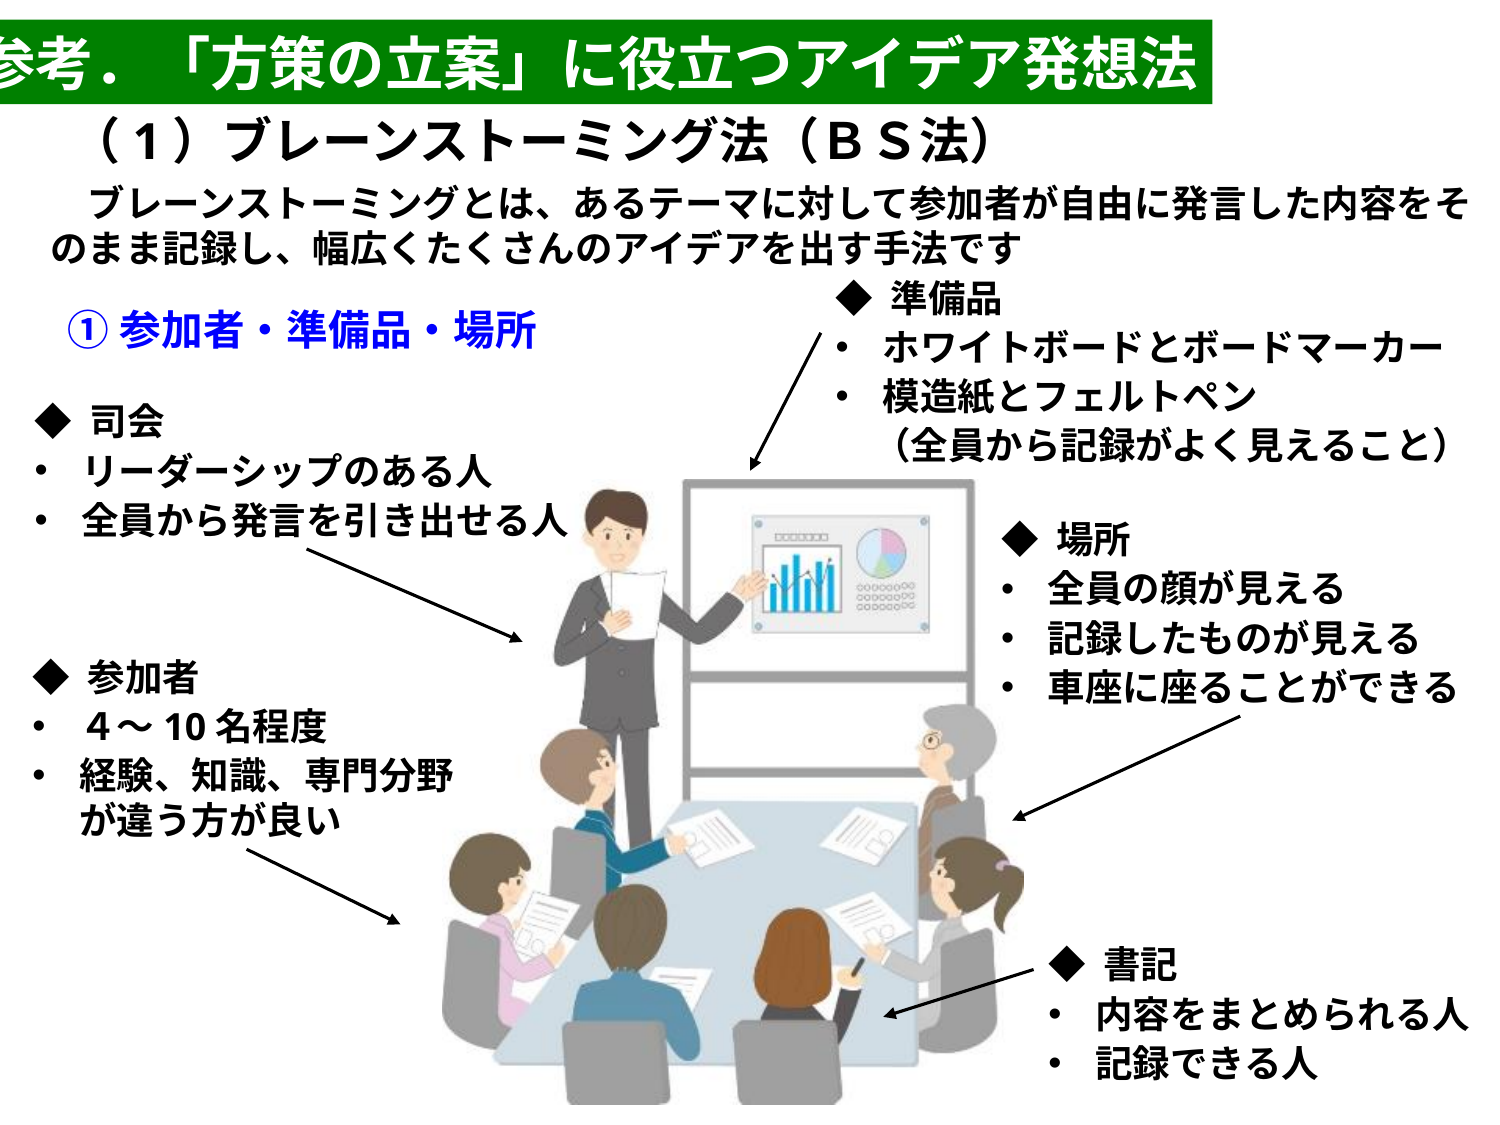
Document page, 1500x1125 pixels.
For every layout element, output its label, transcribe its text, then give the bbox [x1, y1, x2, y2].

text_box ◆ 場所 全員の顔が見える 記録したものが見える 車座に座ることができる [1024, 508, 1495, 717]
text_box ◆ 書記 内容をまとめられる人 記録できる人 [1033, 934, 1500, 1093]
text_box 参考．「方策の立案」に役立つアイデア発想法 [0, 19, 1213, 105]
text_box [1012, 718, 1241, 821]
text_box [749, 332, 821, 471]
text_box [246, 851, 401, 925]
text_box ブレーンストーミングとは、あるテーマに対して参加者が自由に発言した内容をそのまま記録し、幅広くたくさんのアイデアを出す手法です [35, 172, 1495, 278]
text_box ①参加者・準備品・場所 [53, 296, 750, 361]
text_box ◆ 準備品 ホワイトボードとボードマーカー 模造紙とフェルトペン （全員から記録がよく見えること） [820, 267, 1500, 475]
picture [442, 479, 1024, 1105]
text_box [306, 550, 523, 642]
text_box ◆ 司会 リーダーシップのある人 全員から発言を引き出せる人 [19, 390, 594, 549]
text_box ◆ 参加者 ４～10名程度 経験、知識、専門分野が違う方が良い [17, 646, 442, 850]
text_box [883, 969, 1034, 1017]
text_box （1）ブレーンストーミング法（ＢＳ法） [5, 105, 1187, 177]
